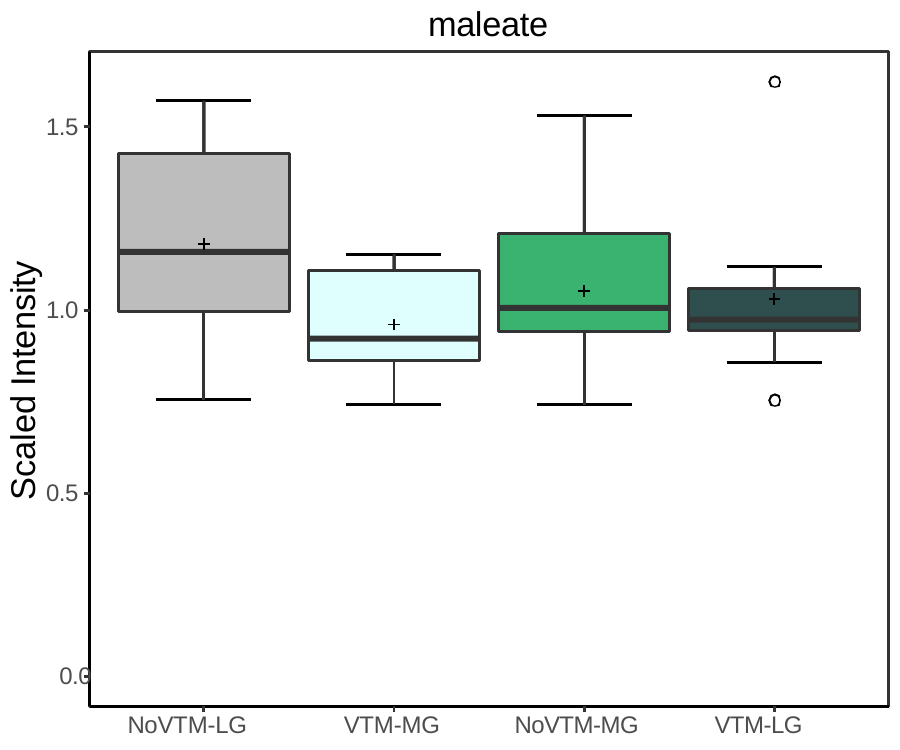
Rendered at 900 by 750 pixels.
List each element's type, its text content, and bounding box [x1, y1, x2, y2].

text_box VTM-LG [712, 720, 804, 738]
text_box 1.0 [45, 292, 78, 323]
text_box maleate [425, 0, 553, 44]
text_box 0.5 [44, 475, 78, 507]
text_box Scaled Intensity [1, 256, 45, 503]
text_box 1.5 [44, 108, 78, 140]
text_box NoVTM-MG [512, 720, 643, 738]
text_box VTM-MG [341, 720, 463, 738]
footer 0.0 [57, 661, 95, 750]
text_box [83, 50, 891, 713]
slide_number NoVTM-LG [125, 720, 257, 750]
